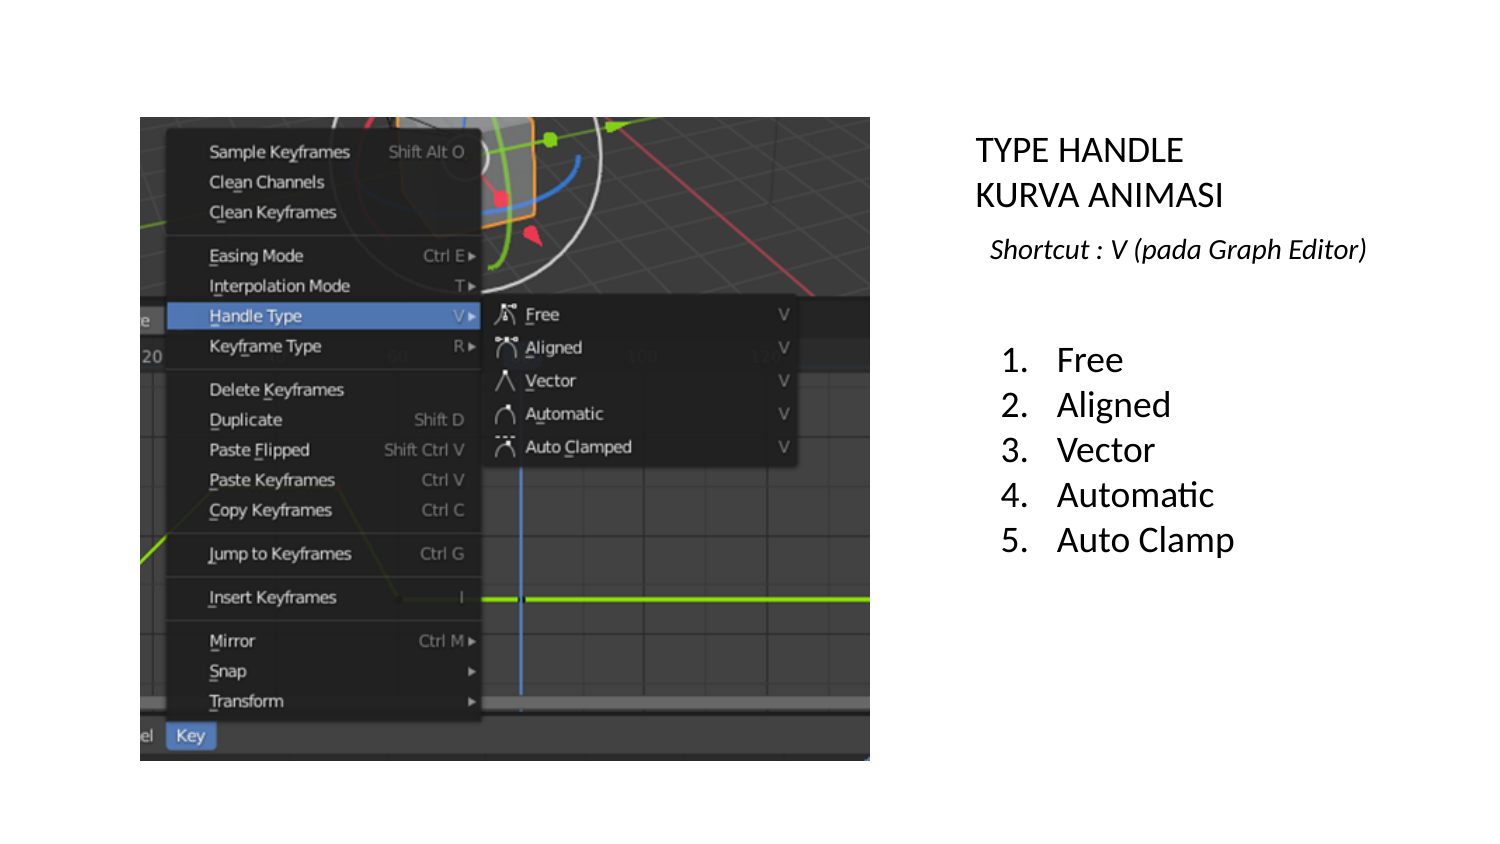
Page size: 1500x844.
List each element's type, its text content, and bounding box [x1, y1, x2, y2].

text_box Shortcut : V (pada Graph Editor) [975, 222, 1383, 273]
text_box Free Aligned Vector Automatic Auto Clamp [985, 328, 1251, 568]
text_box TYPE HANDLE KURVA ANIMASI [960, 117, 1278, 222]
picture [140, 116, 870, 761]
